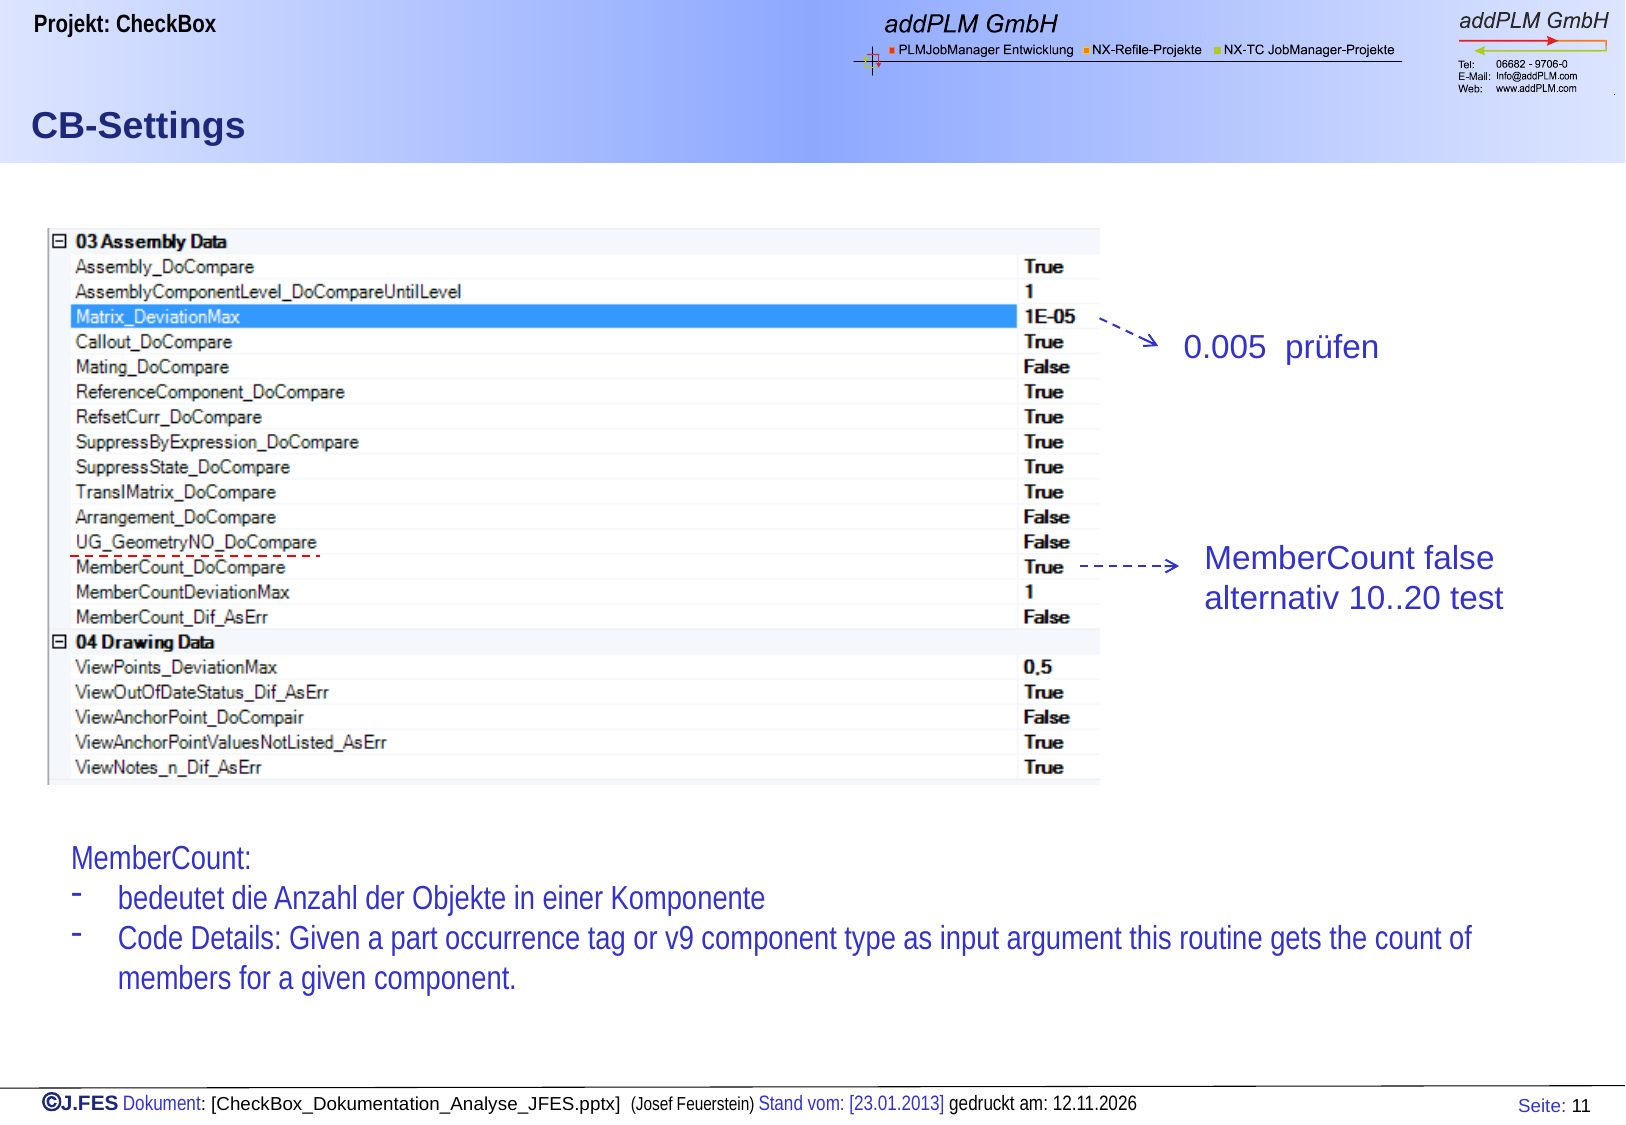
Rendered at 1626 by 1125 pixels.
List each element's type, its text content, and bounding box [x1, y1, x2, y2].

text_box MemberCount: bedeutet die Anzahl der Objekte in einer Komponente Code Details: Given a part occurrence tag or v9 component type as input argument this routine gets the count of members for a given component. [56, 829, 1498, 1044]
picture [39, 228, 1100, 785]
text_box 0.005 prüfen [1168, 318, 1425, 373]
text_box MemberCount false alternativ 10..20 test [1189, 529, 1560, 624]
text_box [1099, 317, 1159, 347]
title CB-Settings [30, 73, 1600, 138]
